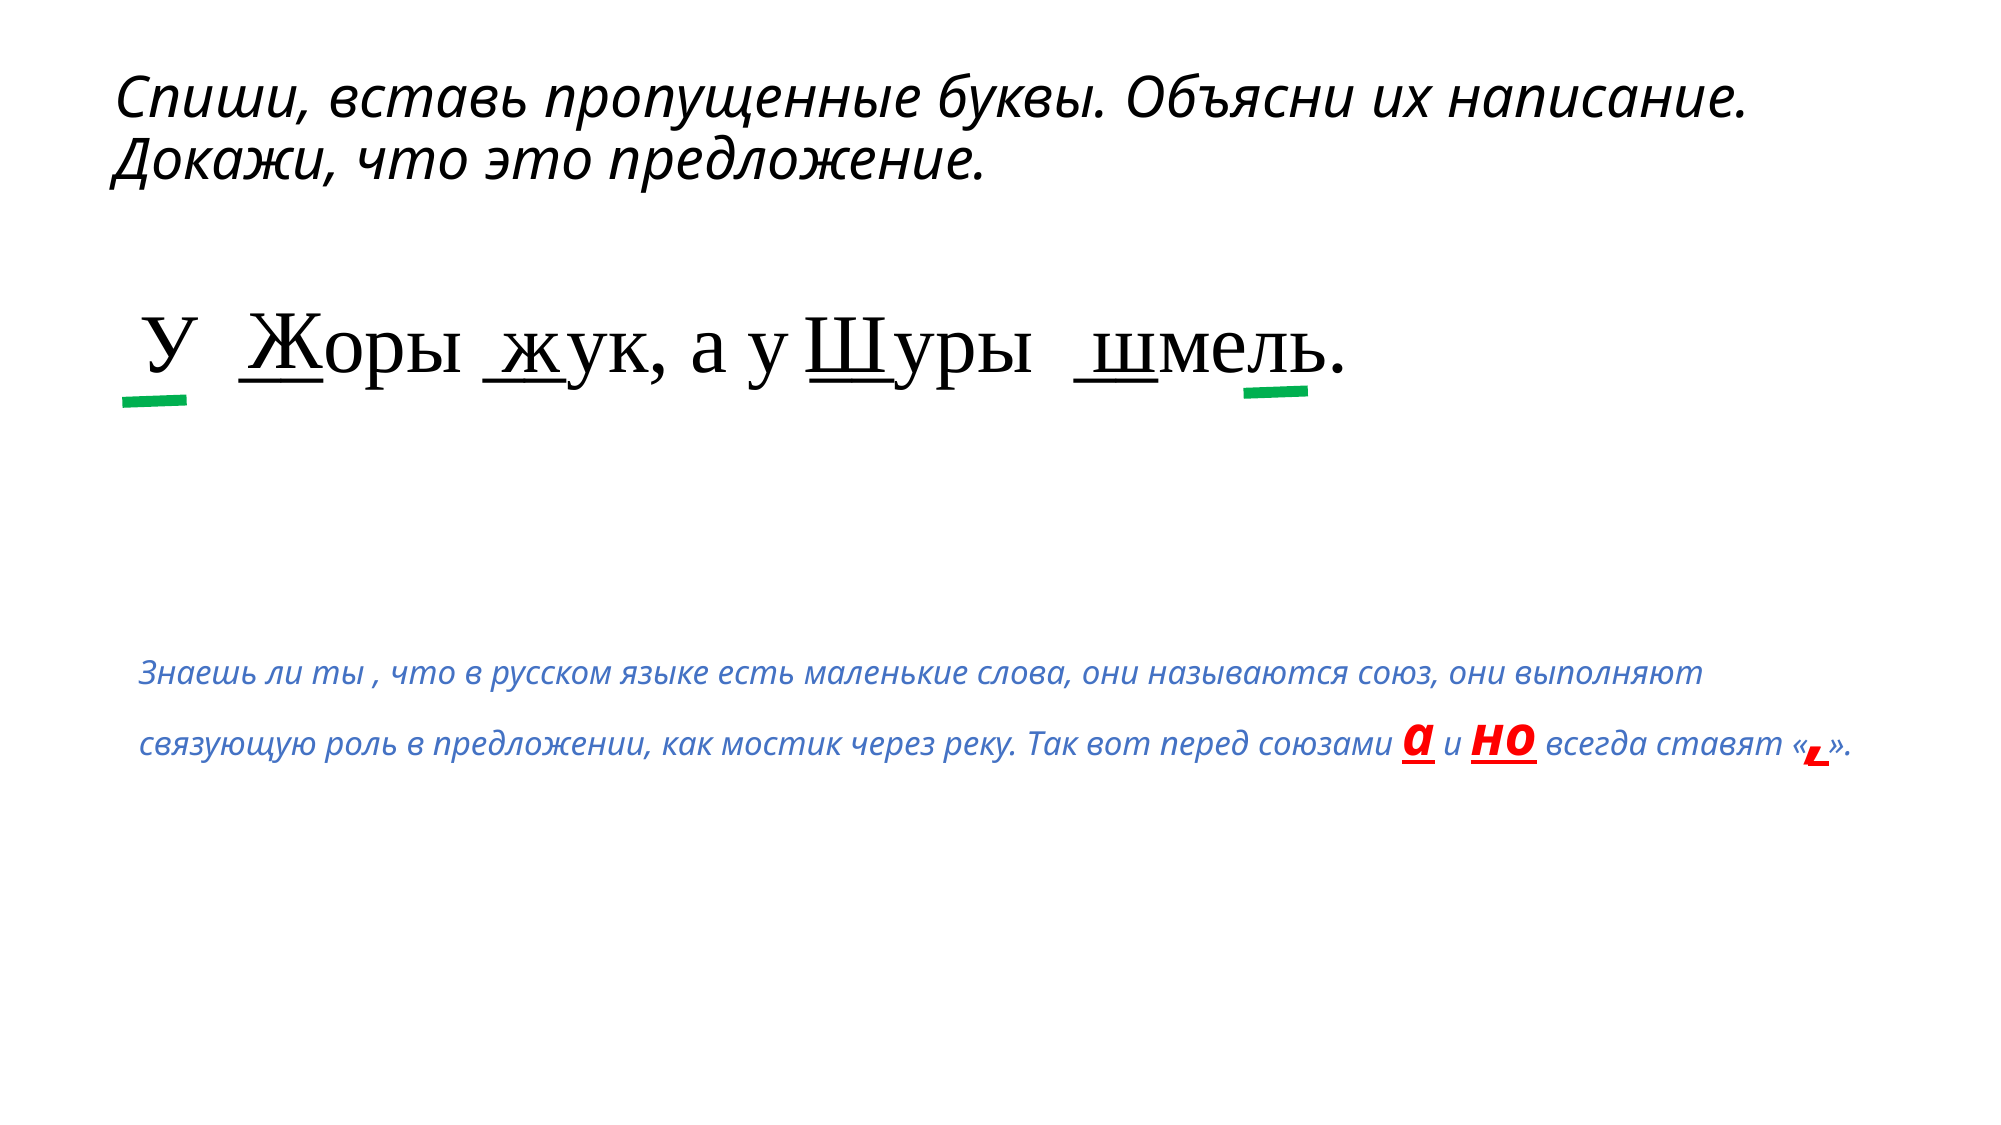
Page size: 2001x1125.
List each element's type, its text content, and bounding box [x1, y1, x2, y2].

text_box Ж [233, 288, 355, 402]
text_box ш [1077, 292, 1200, 406]
text_box ж [487, 292, 609, 406]
list У __оры __ук, а у __уры __мель. [124, 292, 487, 406]
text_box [122, 399, 187, 403]
list У __оры __ук, а у __уры __мель. [609, 292, 788, 406]
list У __оры __ук, а у __уры __мель. [910, 292, 1077, 406]
text_box Ш [788, 292, 910, 406]
text_box Знаешь ли ты , что в русском языке есть маленькие слова, они называются союз, они выполняют связующую роль в предложении, как мостик через реку. Так вот перед союзами а и но всегда ставят «,». [123, 643, 1887, 784]
title Спиши, вставь пропущенные буквы. Объясни их написание. Докажи, что это предложение. [99, 59, 1863, 200]
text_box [1243, 390, 1308, 394]
list У __оры __ук, а у __уры __мель. [1200, 292, 1887, 406]
